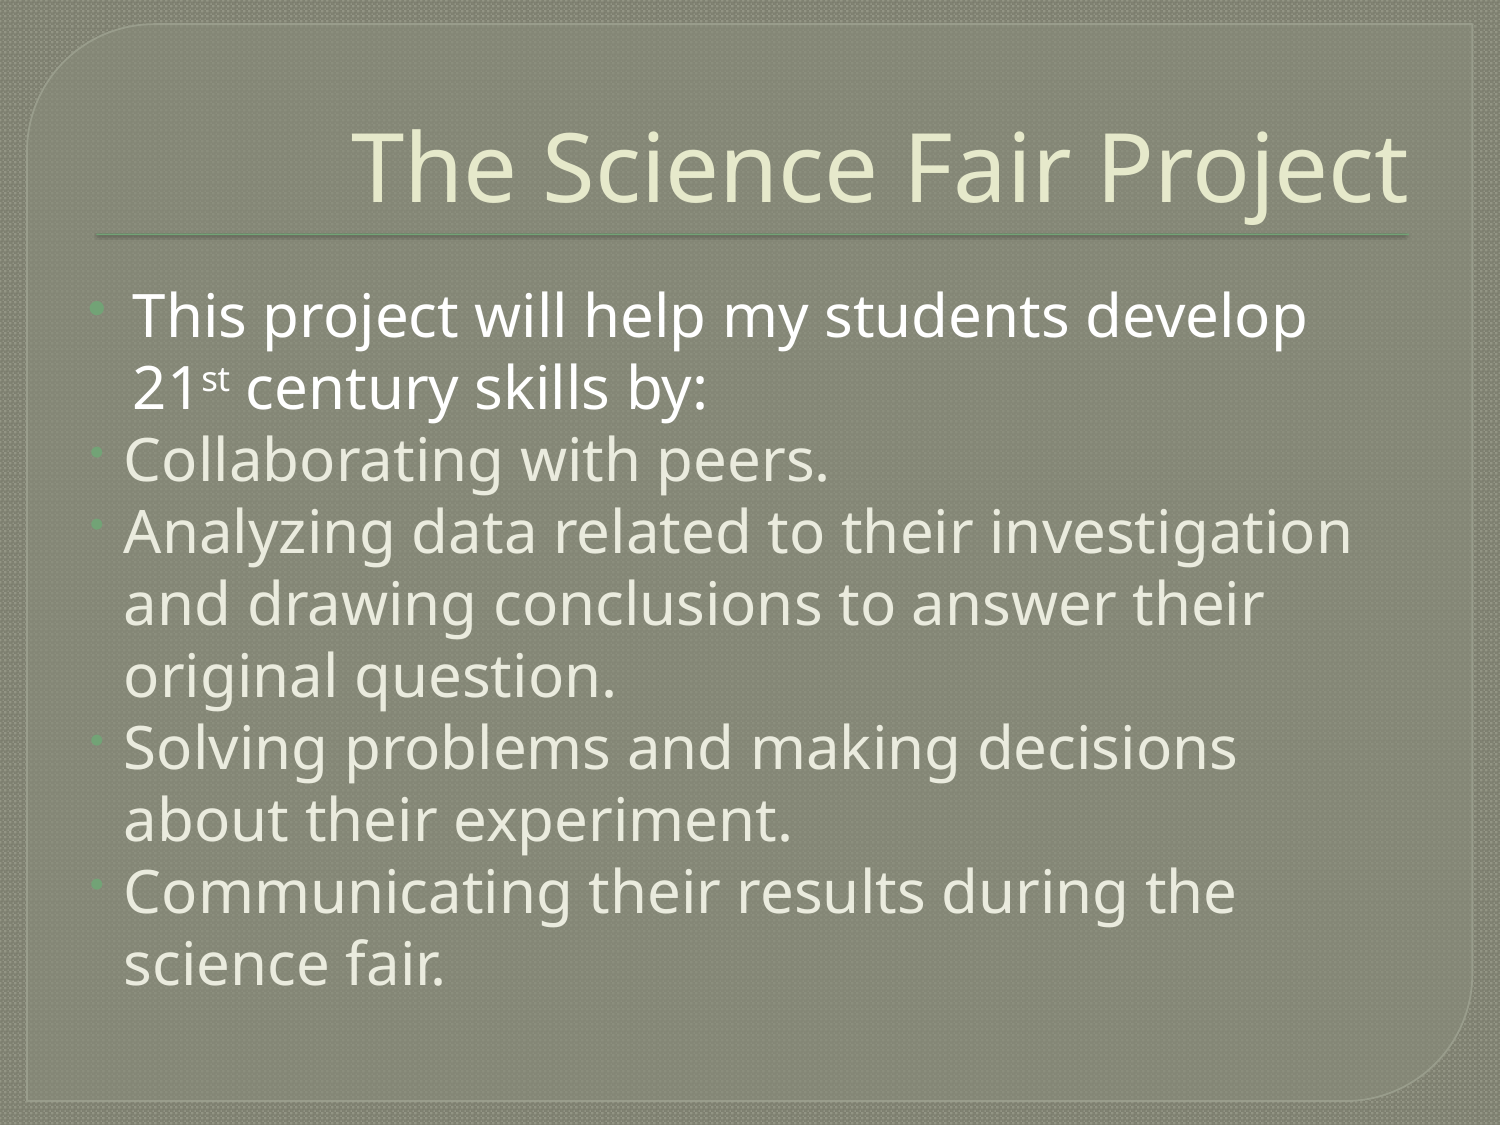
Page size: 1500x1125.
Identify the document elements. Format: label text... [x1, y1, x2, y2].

title The Science Fair Project [75, 41, 1425, 230]
list This project will help my students develop 21st century skills by: Collaborating with peers. Analyzing data related to their investigation and drawing conclusions to answer their original question. Solving problems and making decisions about their experiment. Communicating their results during the science fair. [75, 270, 1425, 1013]
